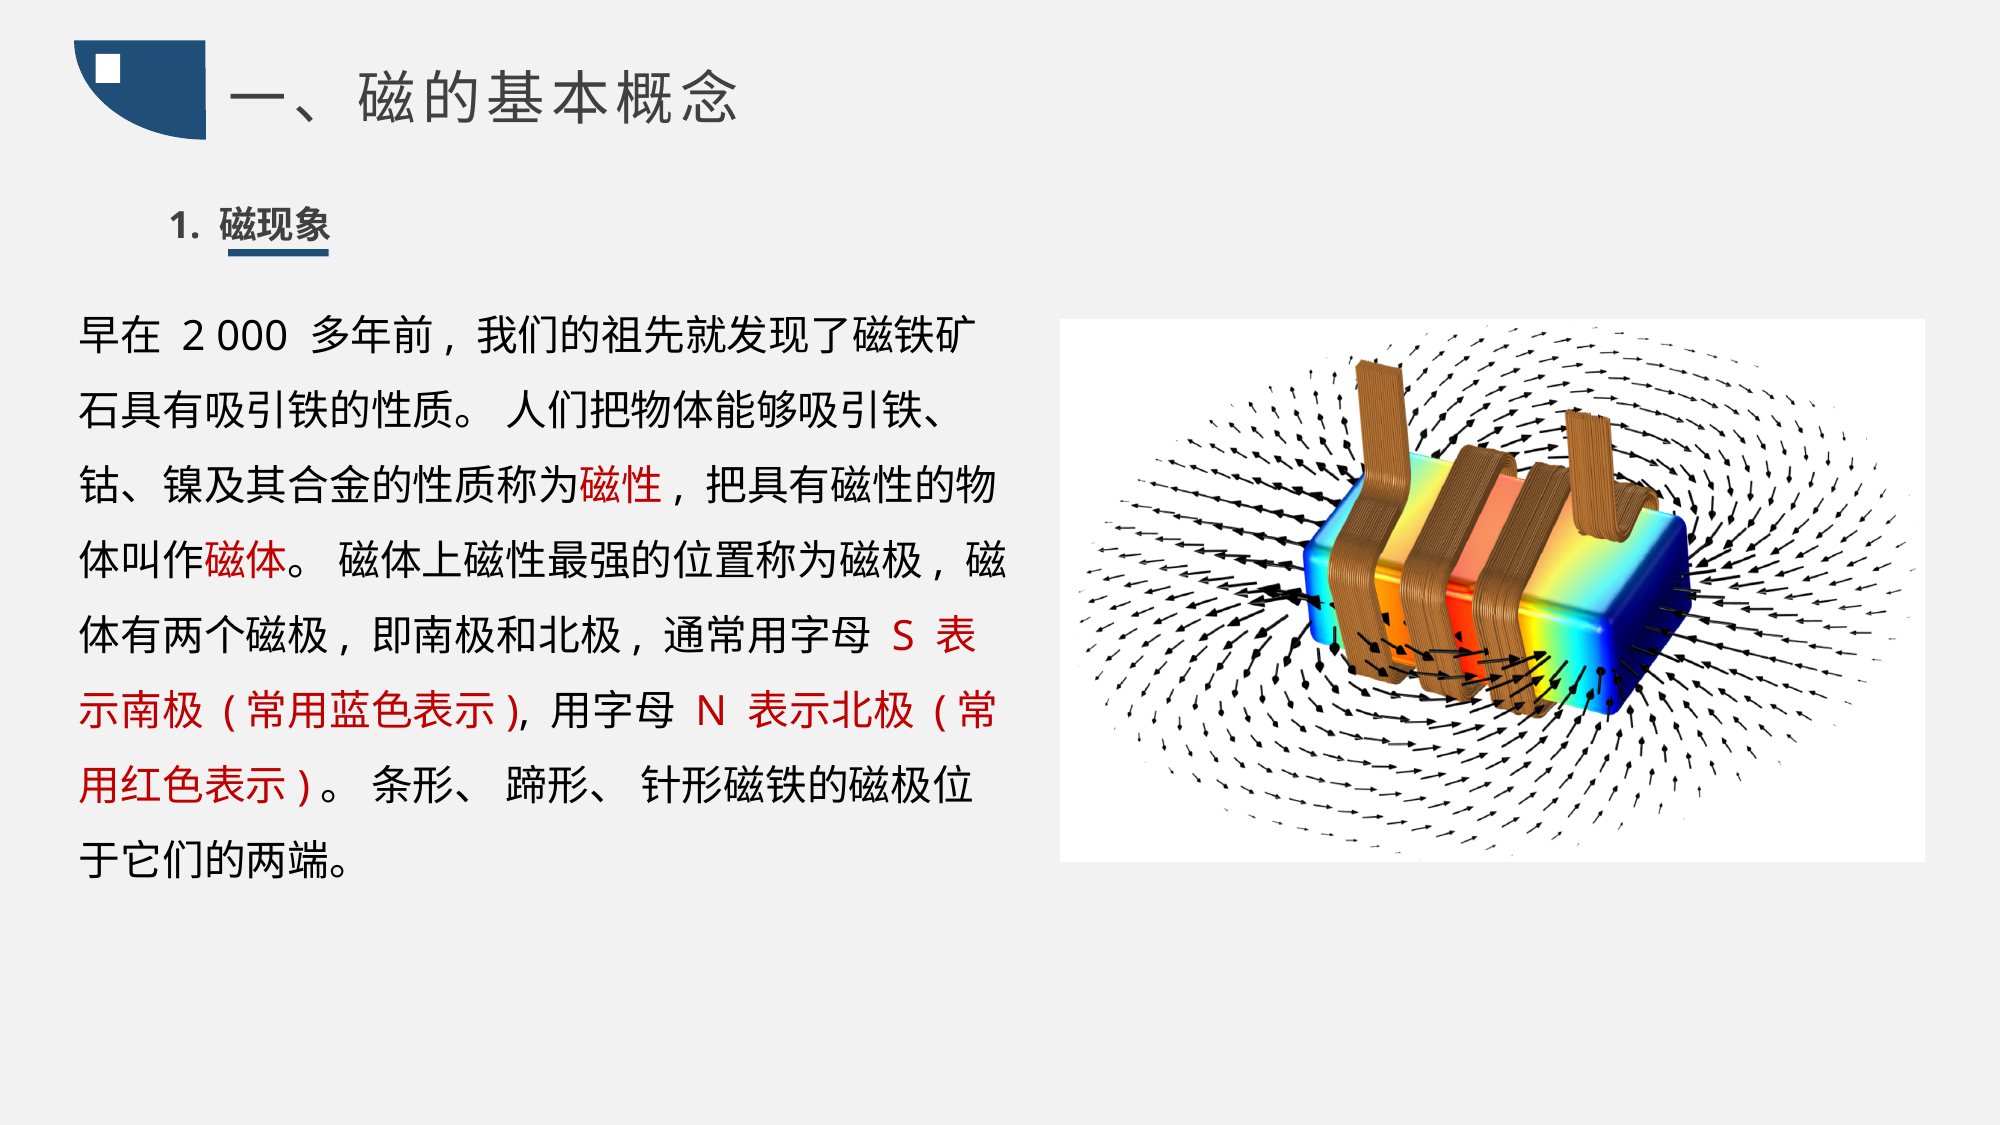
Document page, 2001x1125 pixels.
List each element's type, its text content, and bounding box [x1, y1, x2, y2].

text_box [64, 249, 1026, 932]
text_box 1. 磁现象 [153, 171, 1921, 254]
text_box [74, 0, 914, 140]
picture [1060, 318, 1925, 862]
